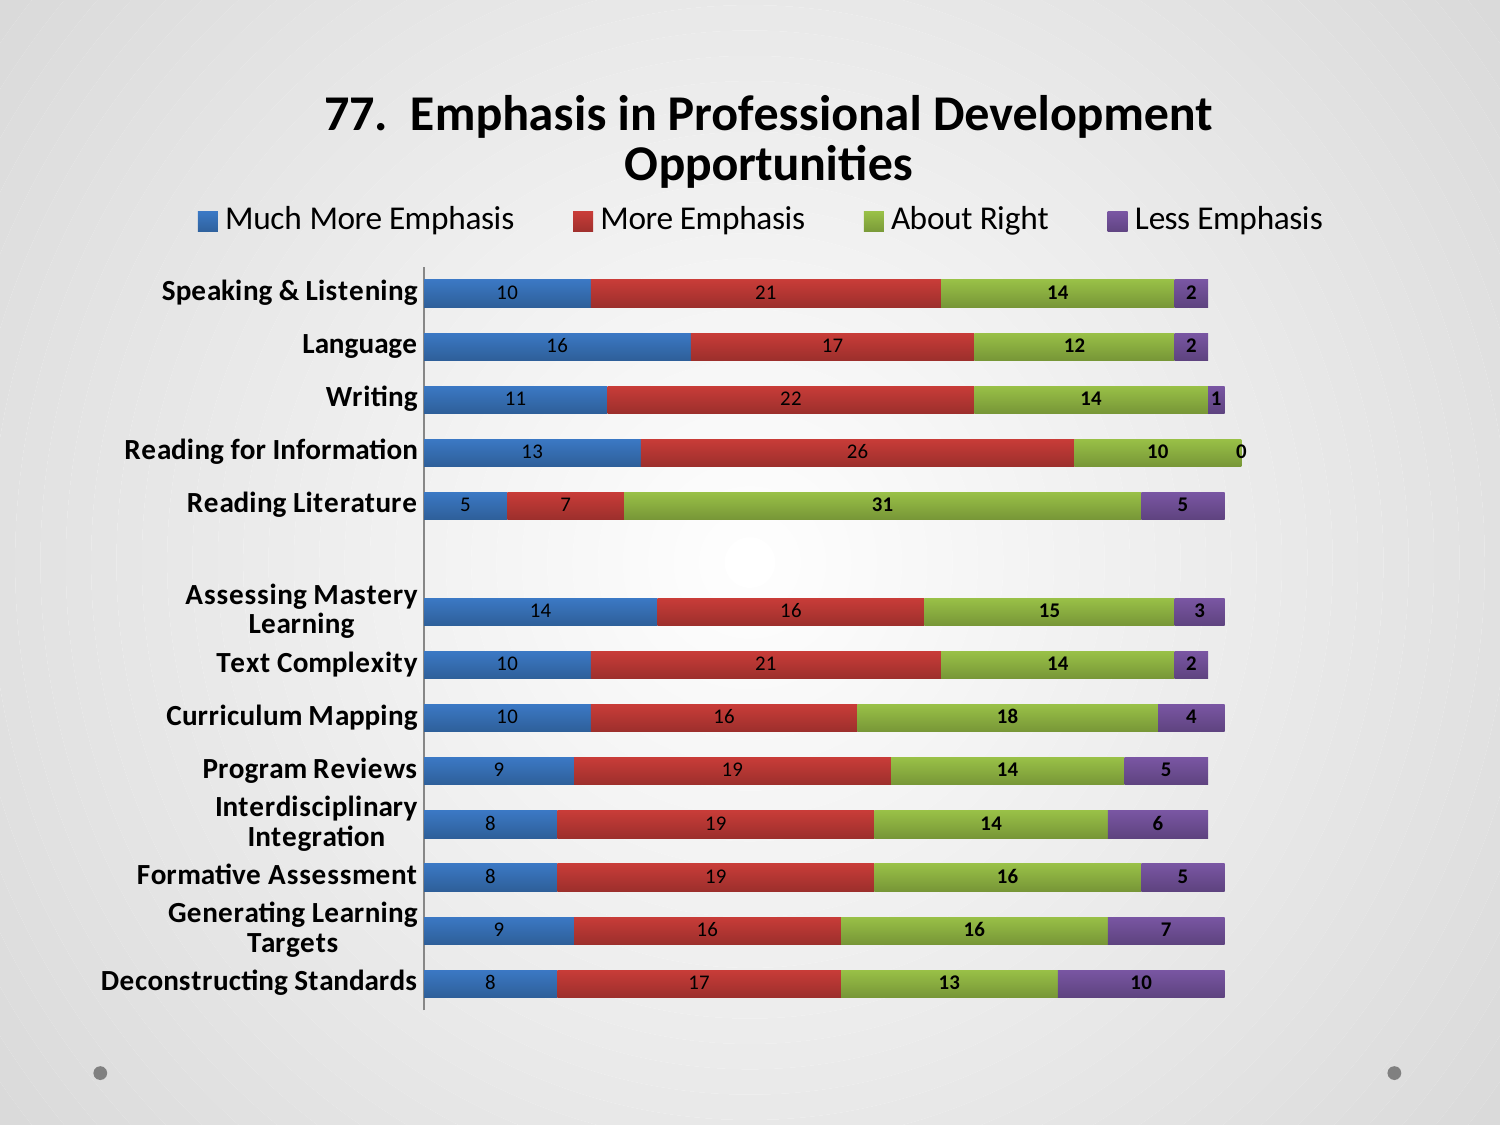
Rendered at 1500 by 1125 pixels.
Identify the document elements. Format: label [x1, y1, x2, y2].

chart [99, 49, 1438, 1038]
